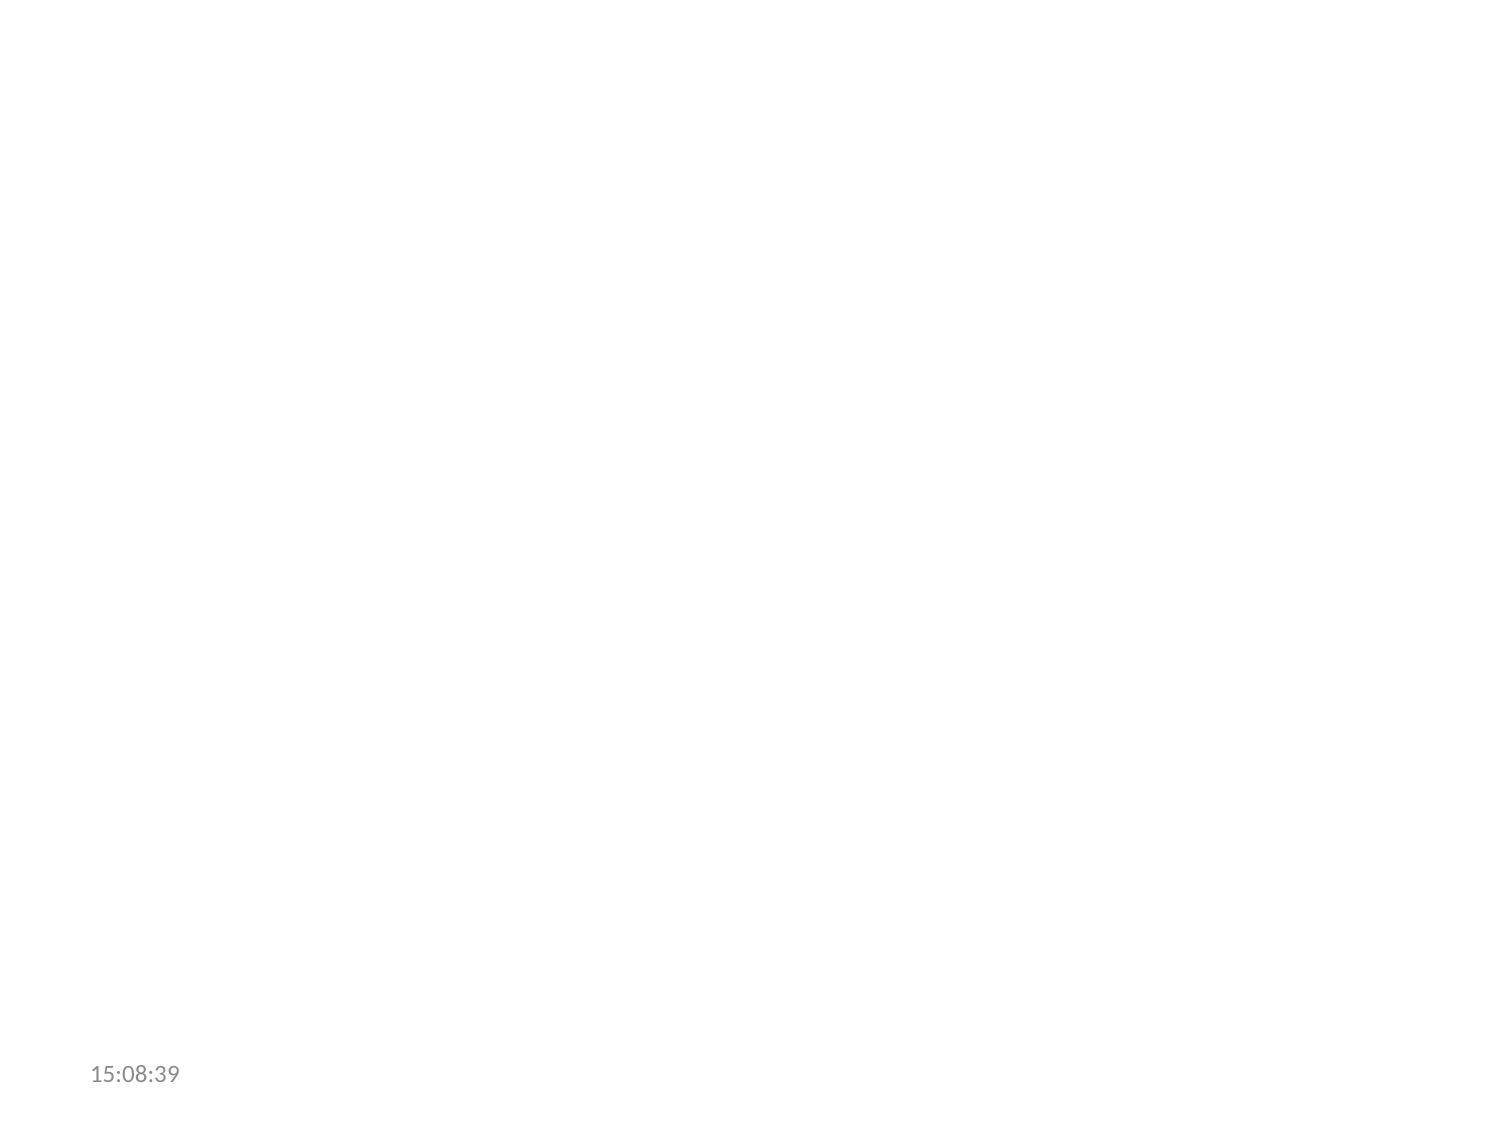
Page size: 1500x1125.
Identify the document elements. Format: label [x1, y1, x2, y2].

slide_number [75, 1042, 425, 1103]
